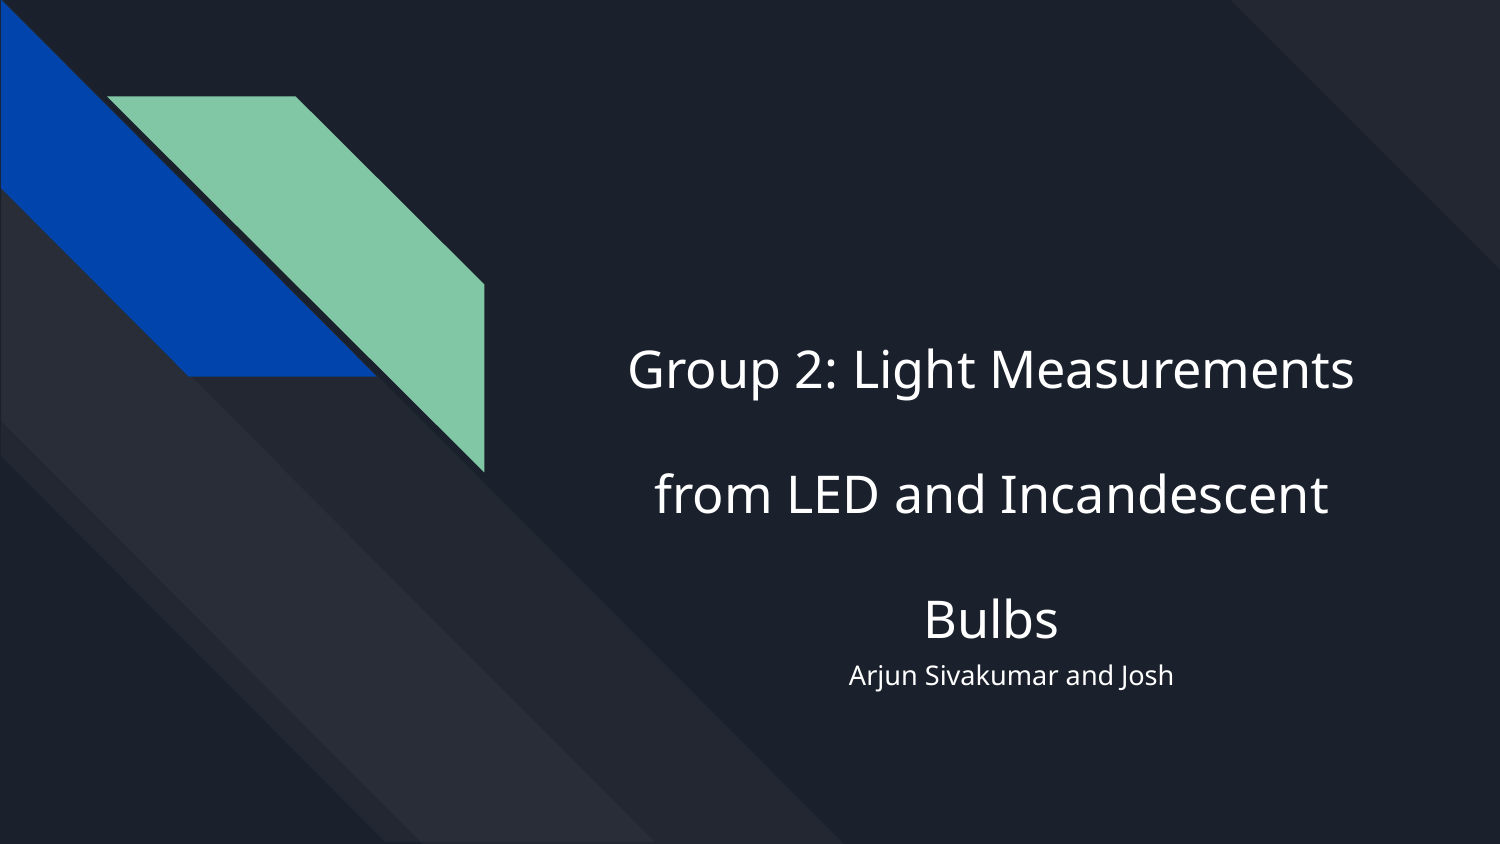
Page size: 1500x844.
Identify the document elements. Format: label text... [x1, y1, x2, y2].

subtitle Arjun Sivakumar and Josh [833, 643, 1404, 727]
title Group 2: Light Measurements from LED and Incandescent Bulbs [580, 258, 1404, 518]
